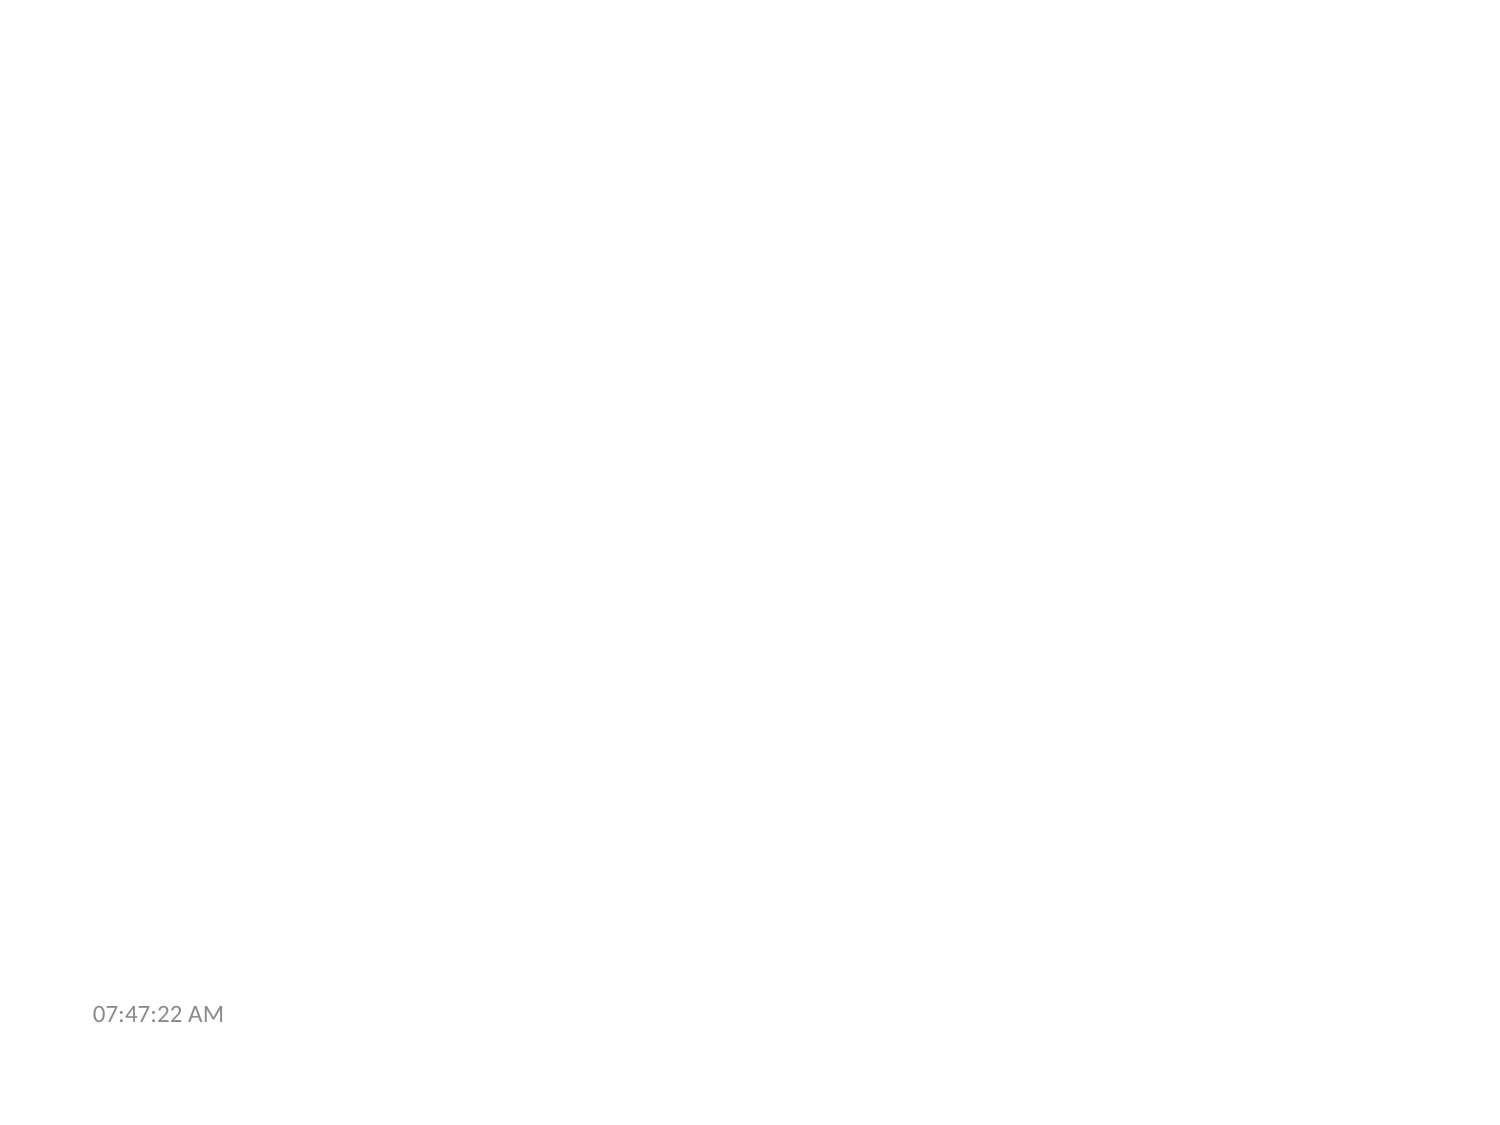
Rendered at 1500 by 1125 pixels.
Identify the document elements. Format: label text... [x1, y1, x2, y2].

text_box 3:35:09 PM [77, 982, 428, 1043]
